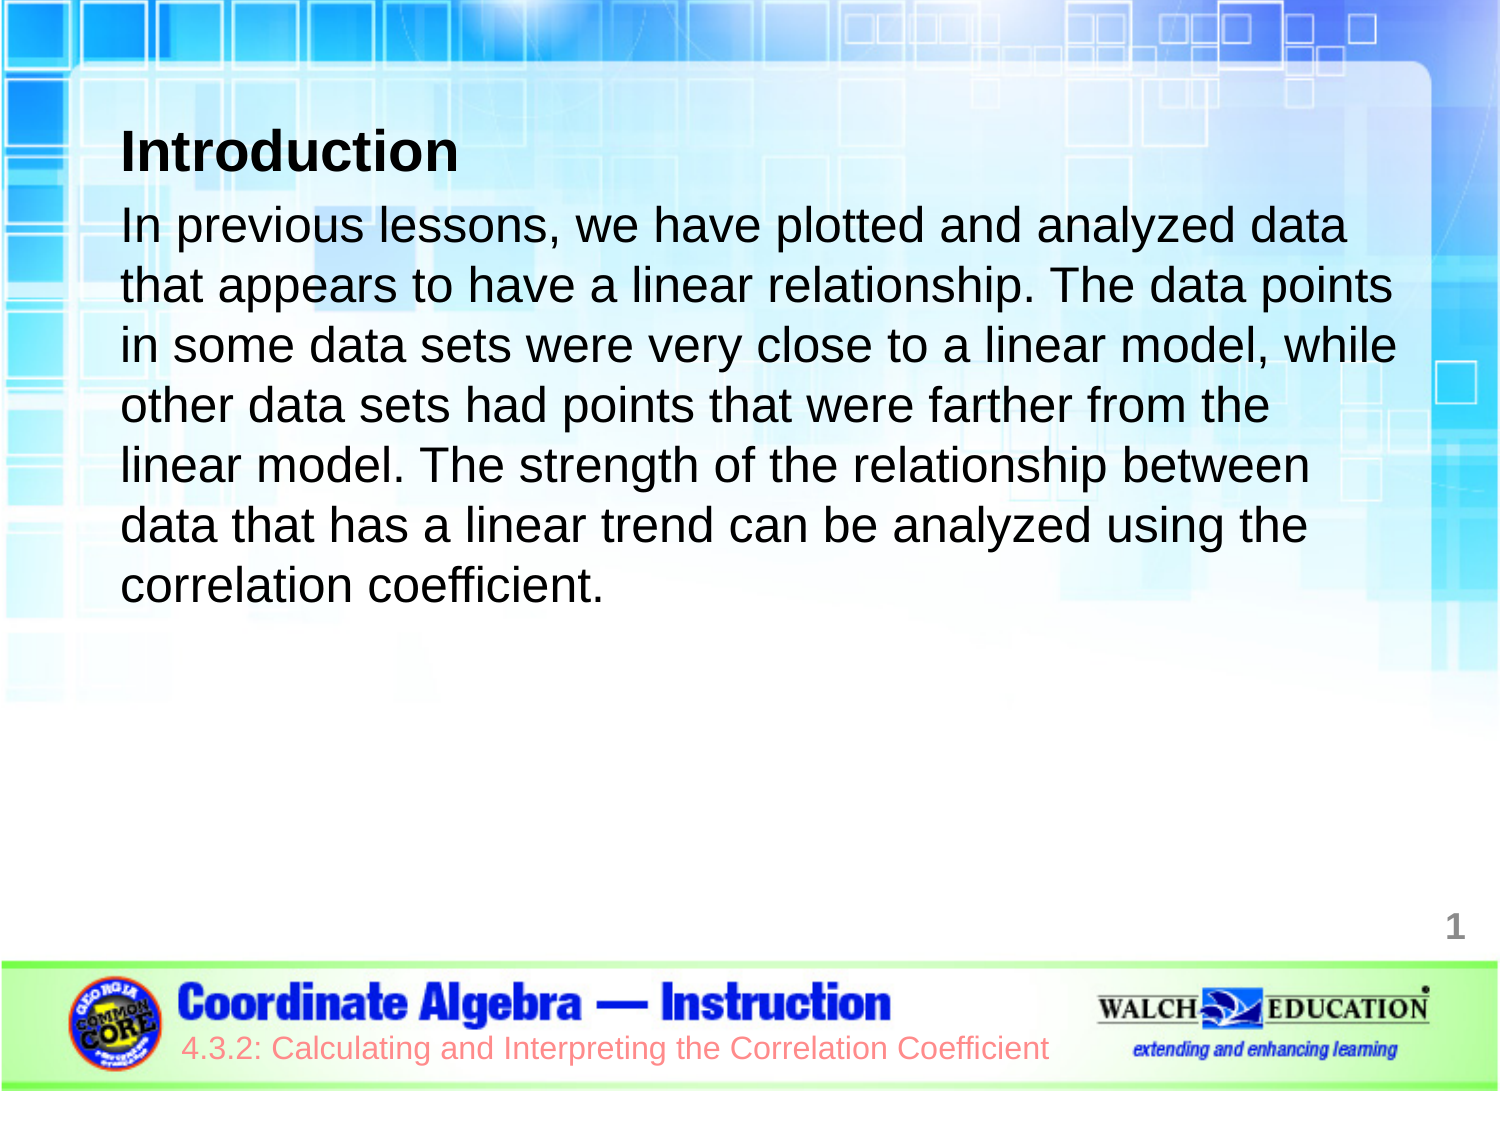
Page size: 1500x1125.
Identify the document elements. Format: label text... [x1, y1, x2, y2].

footer 4.3.2: Calculating and Interpreting the Correlation Coefficient [166, 1024, 1080, 1069]
slide_number 1 [1361, 901, 1481, 949]
picture [1, 0, 1500, 1091]
subtitle Introduction In previous lessons, we have plotted and analyzed data that appears to have a linear relationship. The data points in some data sets were very close to a linear model, while other data sets had points that were farther from the linear model. The strength of the relationship between data that has a linear trend can be analyzed using the correlation coefficient. [105, 105, 1414, 925]
